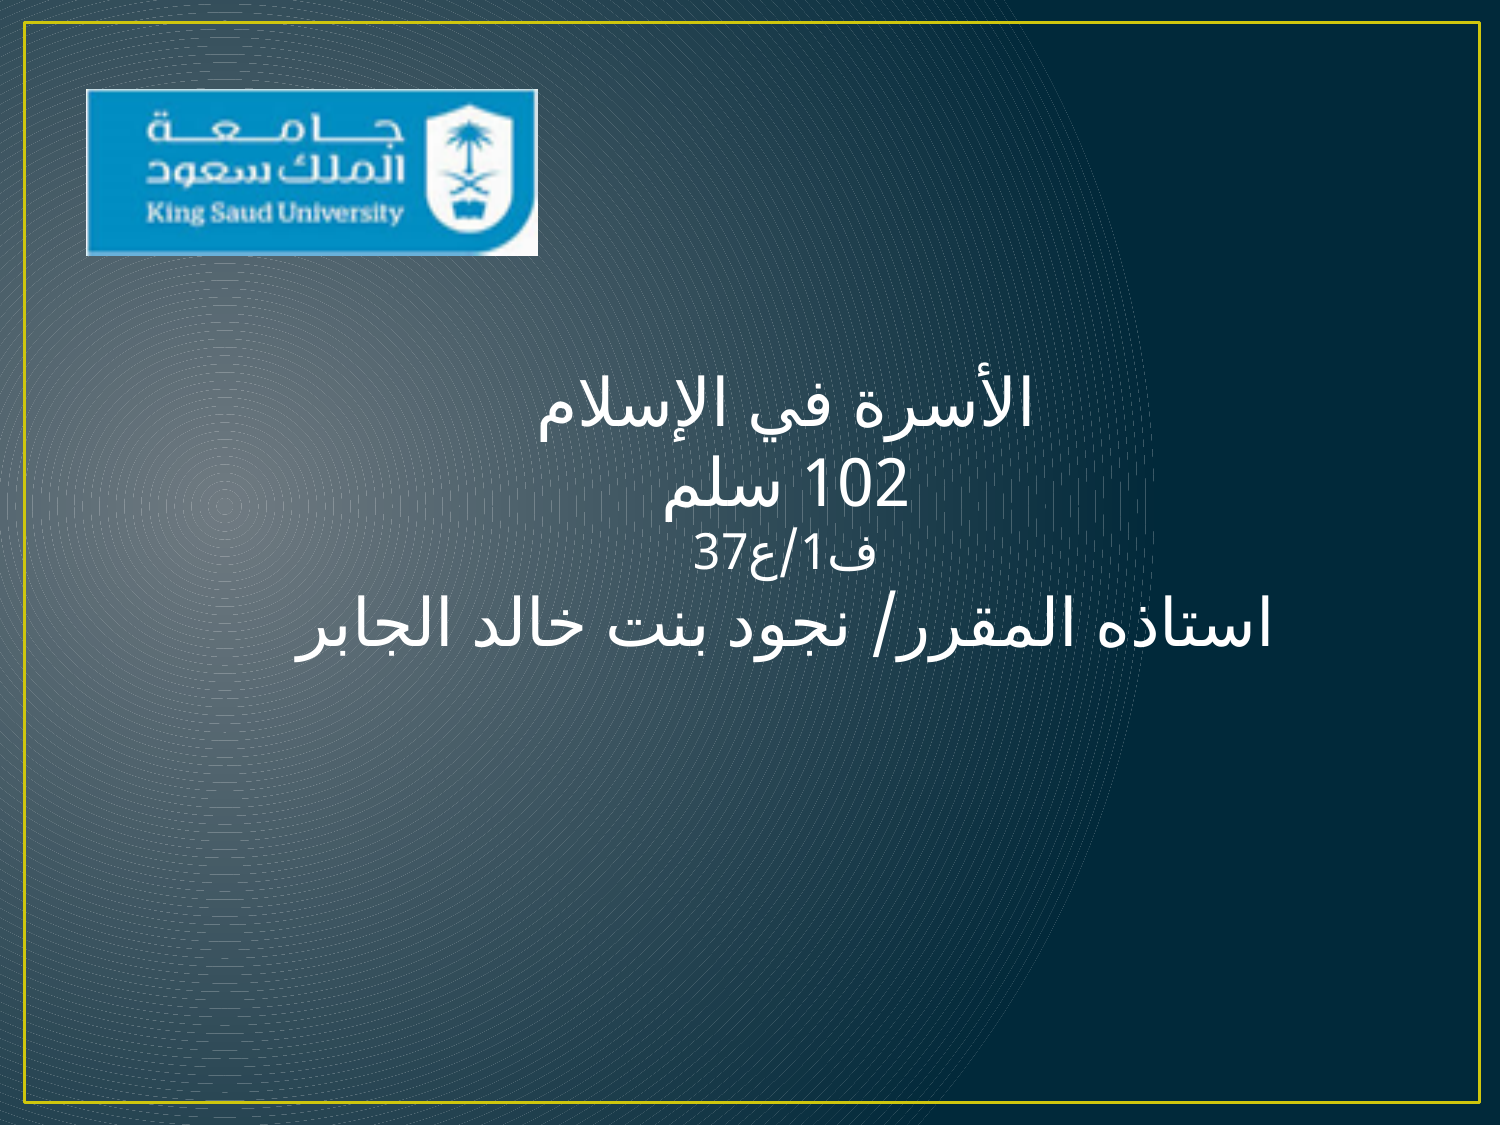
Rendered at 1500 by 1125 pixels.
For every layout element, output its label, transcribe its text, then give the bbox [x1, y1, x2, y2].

text_box الأسرة في الإسلام 102 سلم ف1/ع37 استاذه المقرر/ نجود بنت خالد الجابر [282, 352, 1291, 667]
picture [85, 89, 538, 256]
